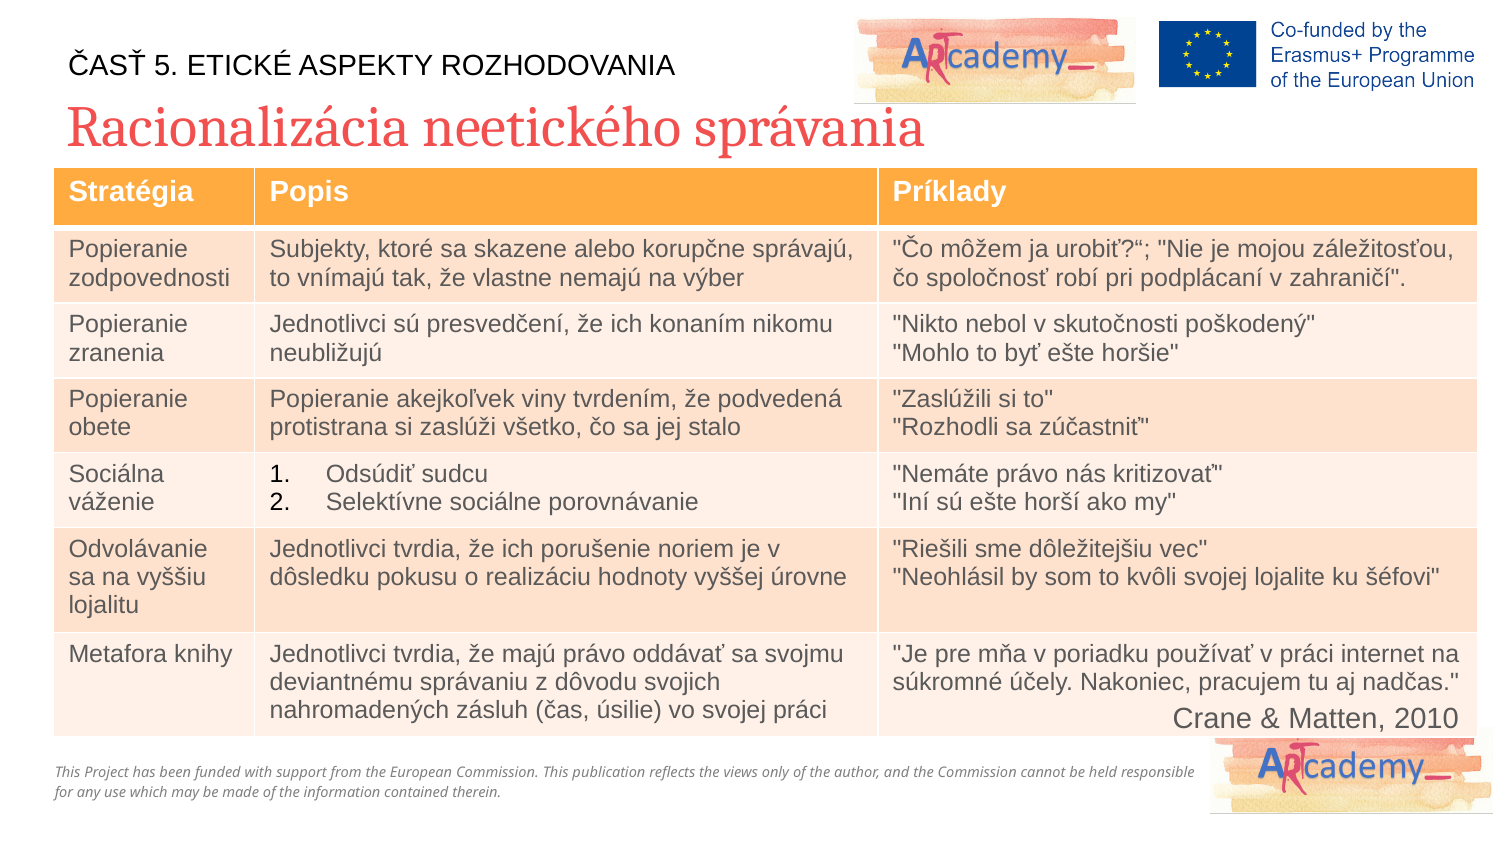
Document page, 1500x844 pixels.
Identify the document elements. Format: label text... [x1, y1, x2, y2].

table_cell "Je pre mňa v poriadku používať v práci internet na súkromné účely. Nakoniec, pracujem tu aj nadčas." [879, 633, 1477, 736]
table_cell Sociálna váženie [54, 453, 254, 527]
table_cell Subjekty, ktoré sa skazene alebo korupčne správajú, to vnímajú tak, že vlastne nemajú na výber [255, 231, 877, 302]
picture [1210, 709, 1493, 844]
table_header Príklady [879, 168, 1477, 225]
table_cell "Nikto nebol v skutočnosti poškodený" "Mohlo to byť ešte horšie" [879, 304, 1477, 377]
table_cell Popieranie zodpovednosti [54, 231, 254, 302]
text_box ČASŤ 5. ETICKÉ ASPEKTY ROZHODOVANIA [53, 39, 770, 89]
table_cell Popieranie obete [54, 379, 254, 452]
table_cell Jednotlivci tvrdia, že majú právo oddávať sa svojmu deviantnému správaniu z dôvodu svojich nahromadených zásluh (čas, úsilie) vo svojej práci [255, 633, 877, 736]
table_header Stratégia [54, 168, 254, 225]
table_cell Popieranie zranenia [54, 304, 254, 377]
table_cell "Nemáte právo nás kritizovať" "Iní sú ešte horší ako my" [879, 453, 1477, 527]
table_cell Odsúdiť sudcu Selektívne sociálne porovnávanie [255, 453, 877, 527]
table_cell "Čo môžem ja urobiť?“; "Nie je mojou záležitosťou, čo spoločnosť robí pri podplácaní v zahraničí". [879, 231, 1477, 302]
table_cell "Riešili sme dôležitejšiu vec" "Neohlásil by som to kvôli svojej lojalite ku šéfovi" [879, 528, 1477, 632]
table_cell Metafora knihy [54, 633, 254, 736]
text_box This Project has been funded with support from the European Commission. This publication reflects the views only of the author, and the Commission cannot be held responsible for any use which may be made of the information contained therein. [39, 754, 1205, 799]
table_cell Odvolávanie sa na vyššiu lojalitu [54, 528, 254, 632]
text_box Crane & Matten, 2010 [1158, 691, 1475, 742]
picture [1158, 21, 1474, 91]
table_cell Jednotlivci tvrdia, že ich porušenie noriem je v dôsledku pokusu o realizáciu hodnoty vyššej úrovne [255, 528, 877, 632]
table_header Popis [255, 168, 877, 225]
table_cell Popieranie akejkoľvek viny tvrdením, že podvedená protistrana si zaslúži všetko, čo sa jej stalo [255, 379, 877, 452]
title Racionalizácia neetického správania [51, 72, 1449, 167]
table_cell "Zaslúžili si to" "Rozhodli sa zúčastniť" [879, 379, 1477, 452]
table_cell Jednotlivci sú presvedčení, že ich konaním nikomu neubližujú [255, 304, 877, 377]
picture [854, 0, 1137, 134]
